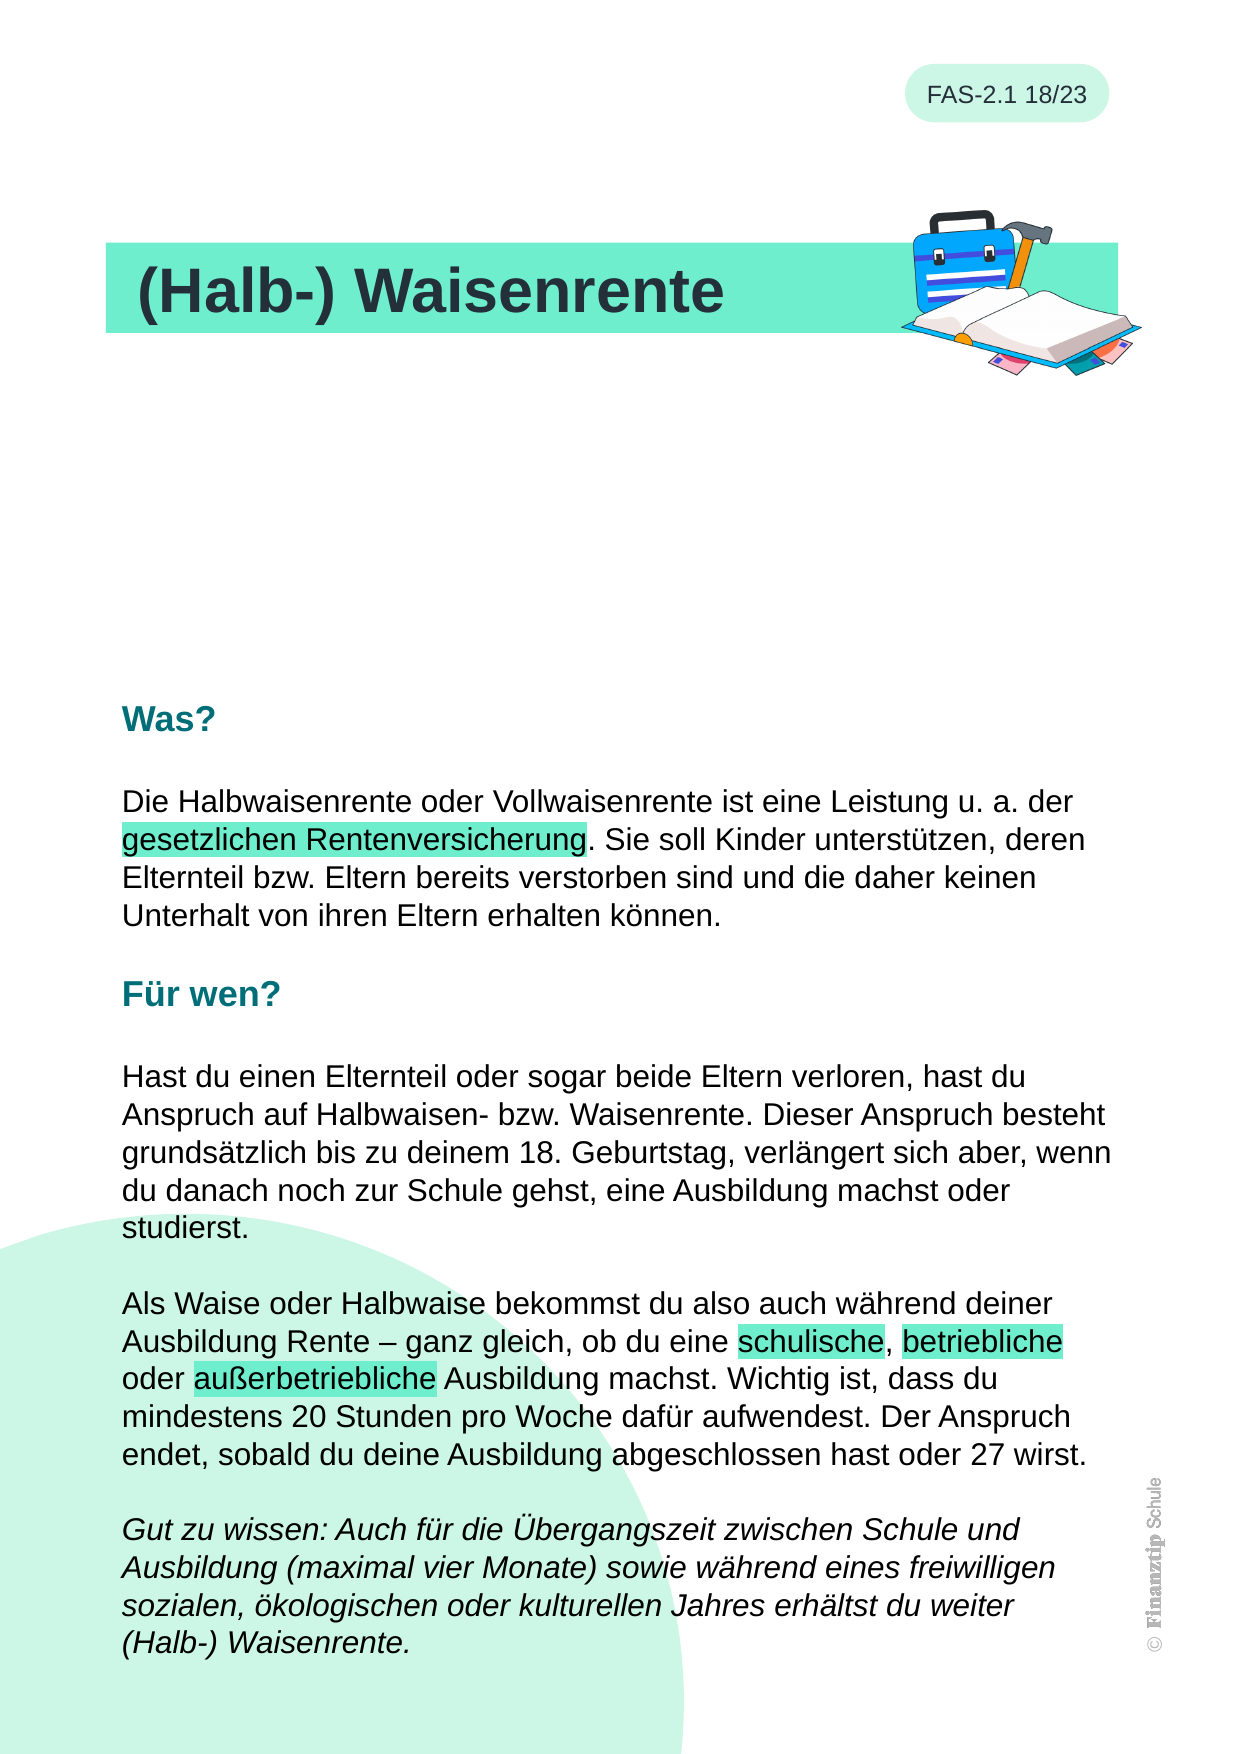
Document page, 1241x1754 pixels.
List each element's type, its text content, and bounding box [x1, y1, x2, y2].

text_box (Halb-) Waisenrente [105, 242, 901, 333]
picture [901, 202, 1142, 376]
text_box Was? Die Halbwaisenrente oder Vollwaisenrente ist eine Leistung u. a. der gesetzlichen Rentenversicherung. Sie soll Kinder unterstützen, deren Elternteil bzw. Eltern bereits verstorben sind und die daher keinen Unterhalt von ihren Eltern erhalten können. Für wen? Hast du einen Elternteil oder sogar beide Eltern verloren, hast du Anspruch auf Halbwaisen- bzw. Waisenrente. Dieser Anspruch besteht grundsätzlich bis zu deinem 18. Geburtstag, verlängert sich aber, wenn du danach noch zur Schule gehst, eine Ausbildung machst oder studierst. Als Waise oder Halbwaise bekommst du also auch während deiner Ausbildung Rente – ganz gleich, ob du eine schulische, betriebliche oder außerbetriebliche Ausbildung machst. Wichtig ist, dass du mindestens 20 Stunden pro Woche dafür aufwendest. Der Anspruch endet, sobald du deine Ausbildung abgeschlossen hast oder 27 wirst. Gut zu wissen: Auch für die Übergangszeit zwischen Schule und Ausbildung (maximal vier Monate) sowie während eines freiwilligen sozialen, ökologischen oder kulturellen Jahres erhältst du weiter (Halb-) Waisenrente. [121, 687, 1119, 1668]
picture [1143, 1478, 1165, 1628]
